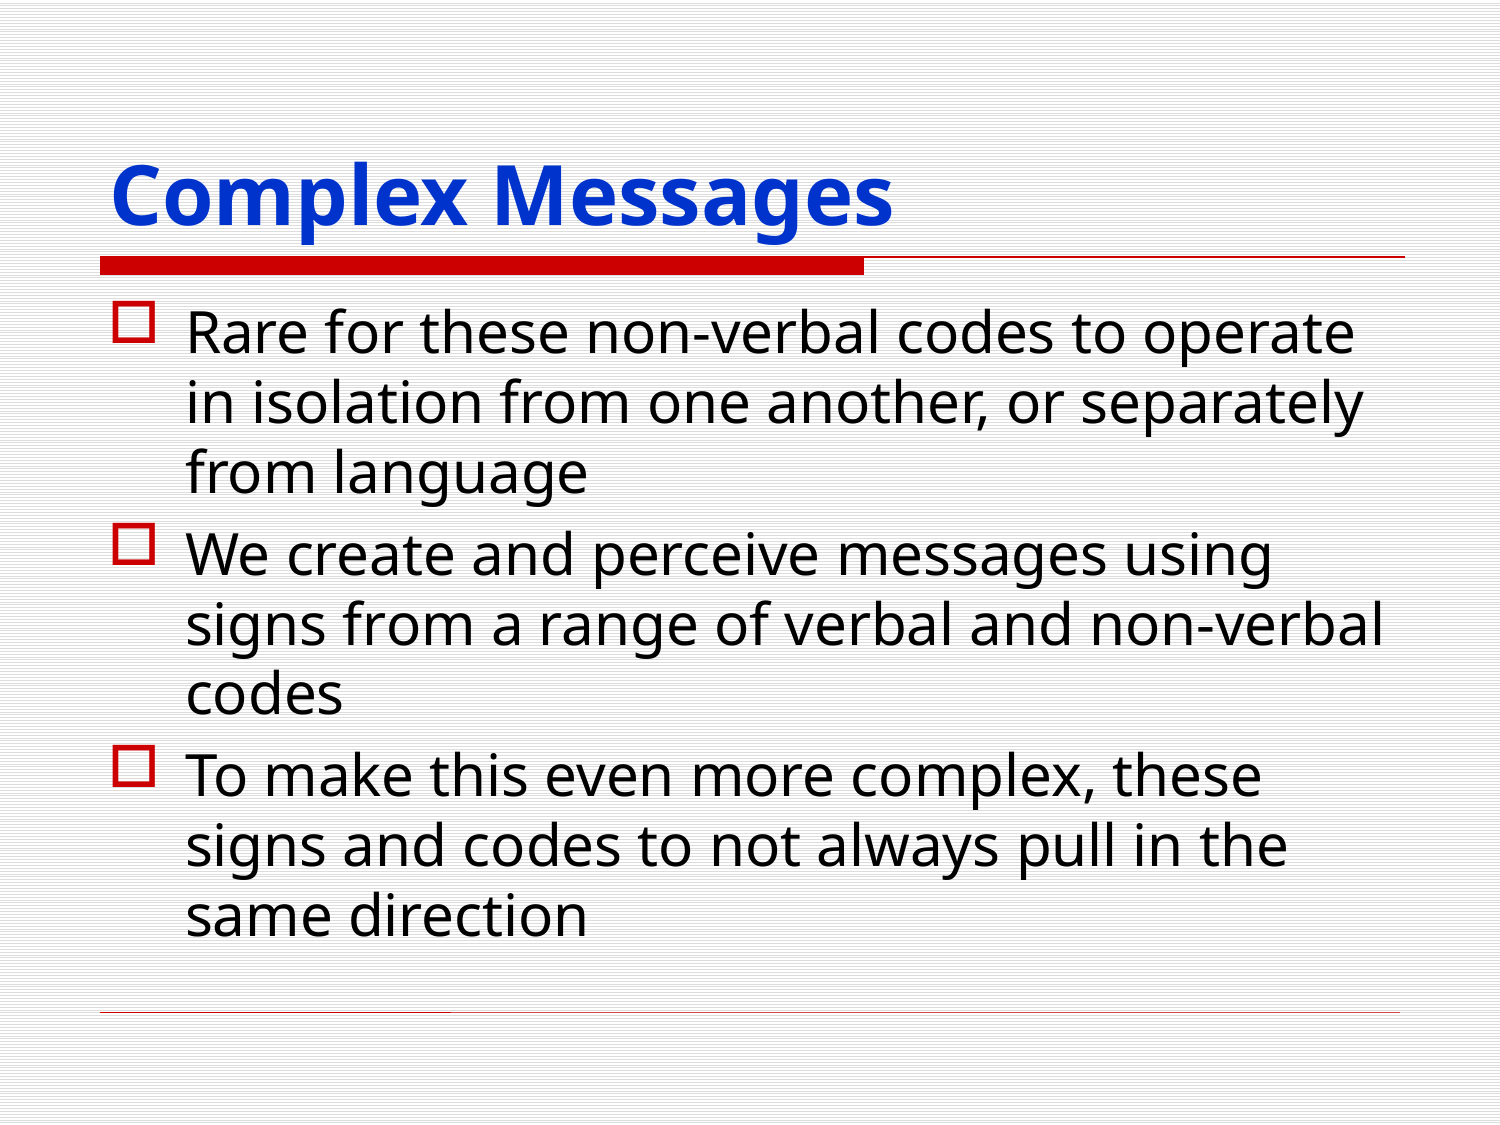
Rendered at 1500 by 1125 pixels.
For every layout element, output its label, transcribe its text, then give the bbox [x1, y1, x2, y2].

list Rare for these non-verbal codes to operate in isolation from one another, or separately from language We create and perceive messages using signs from a range of verbal and non-verbal codes To make this even more complex, these signs and codes to not always pull in the same direction [92, 287, 1406, 988]
title Complex Messages [93, 49, 1407, 250]
